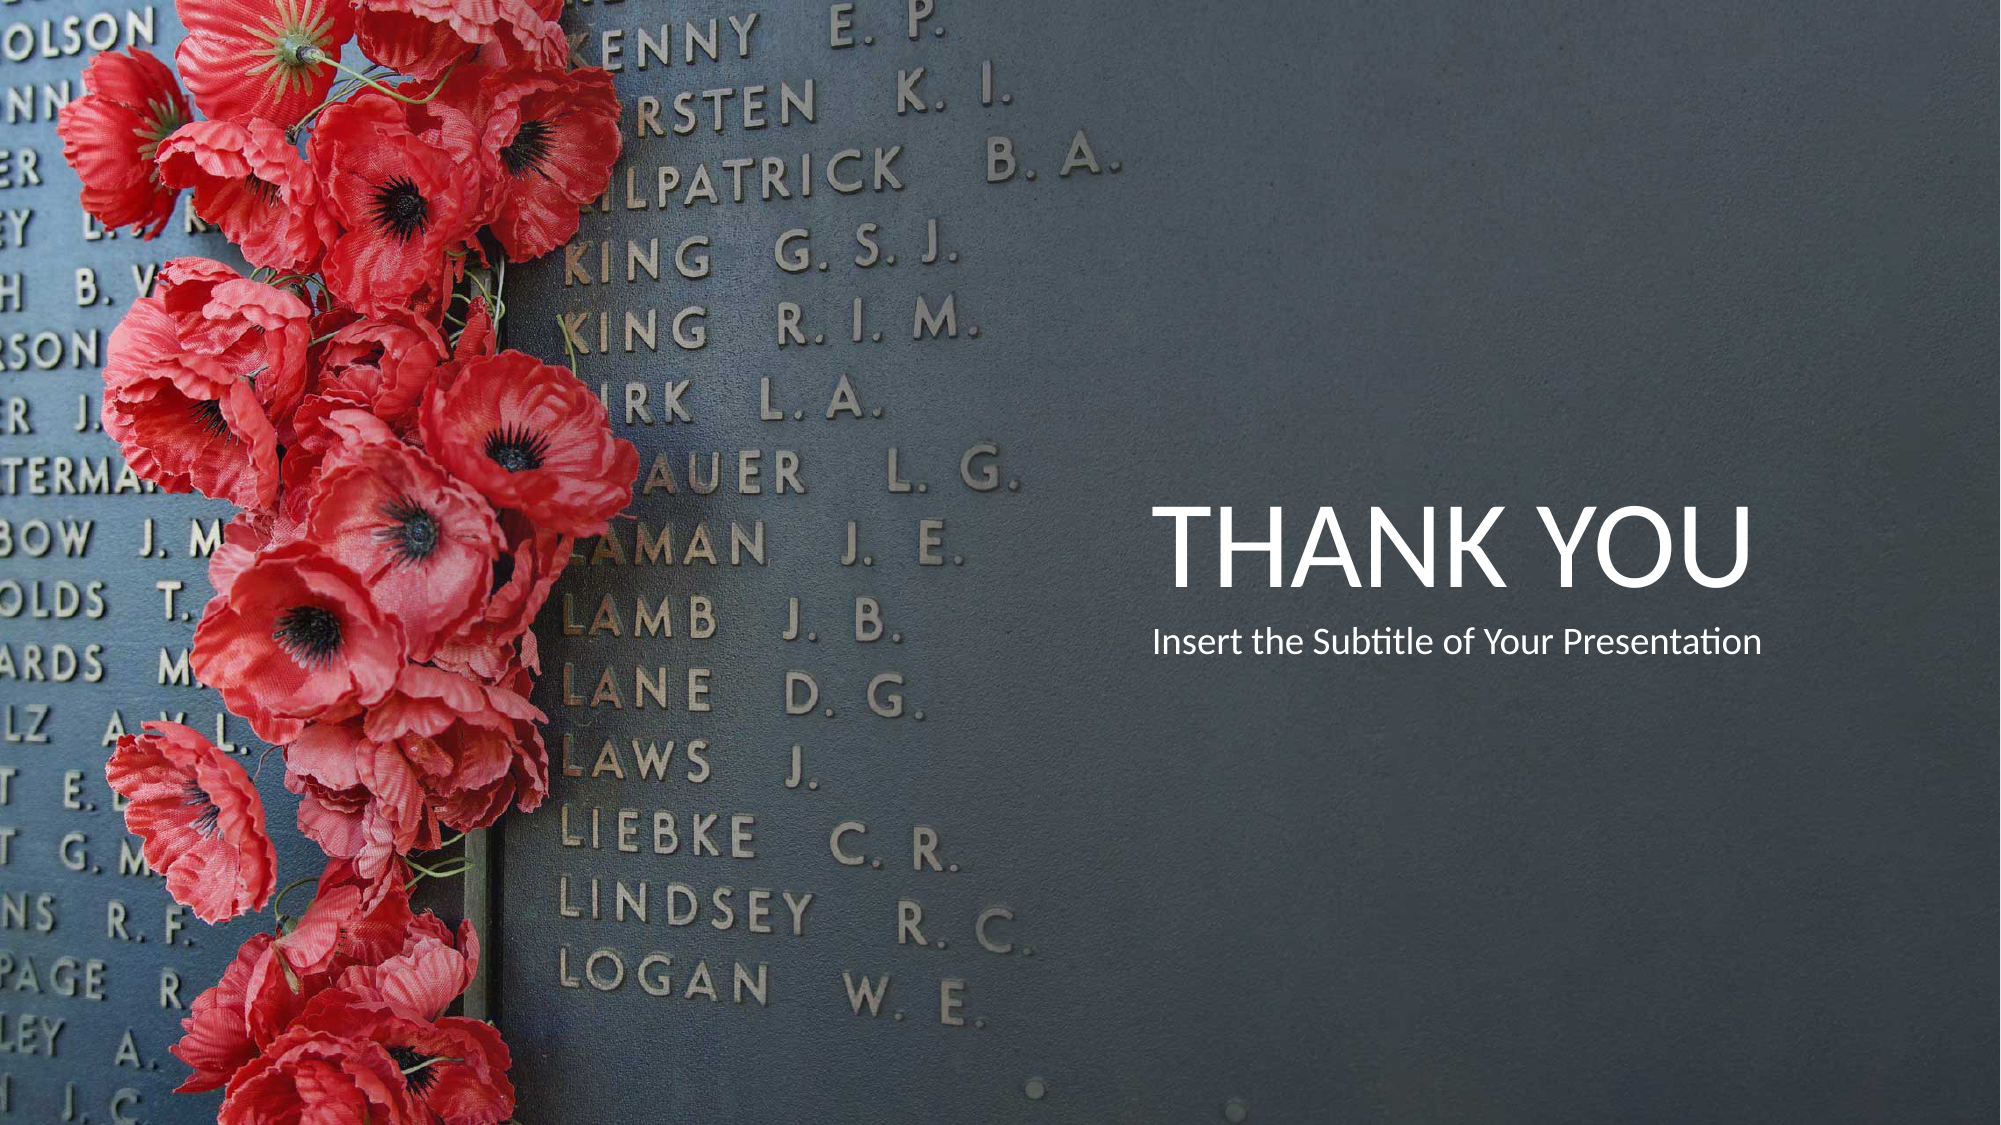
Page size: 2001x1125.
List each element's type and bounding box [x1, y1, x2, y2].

picture [0, 0, 2001, 1125]
text_box [1137, 454, 1935, 671]
